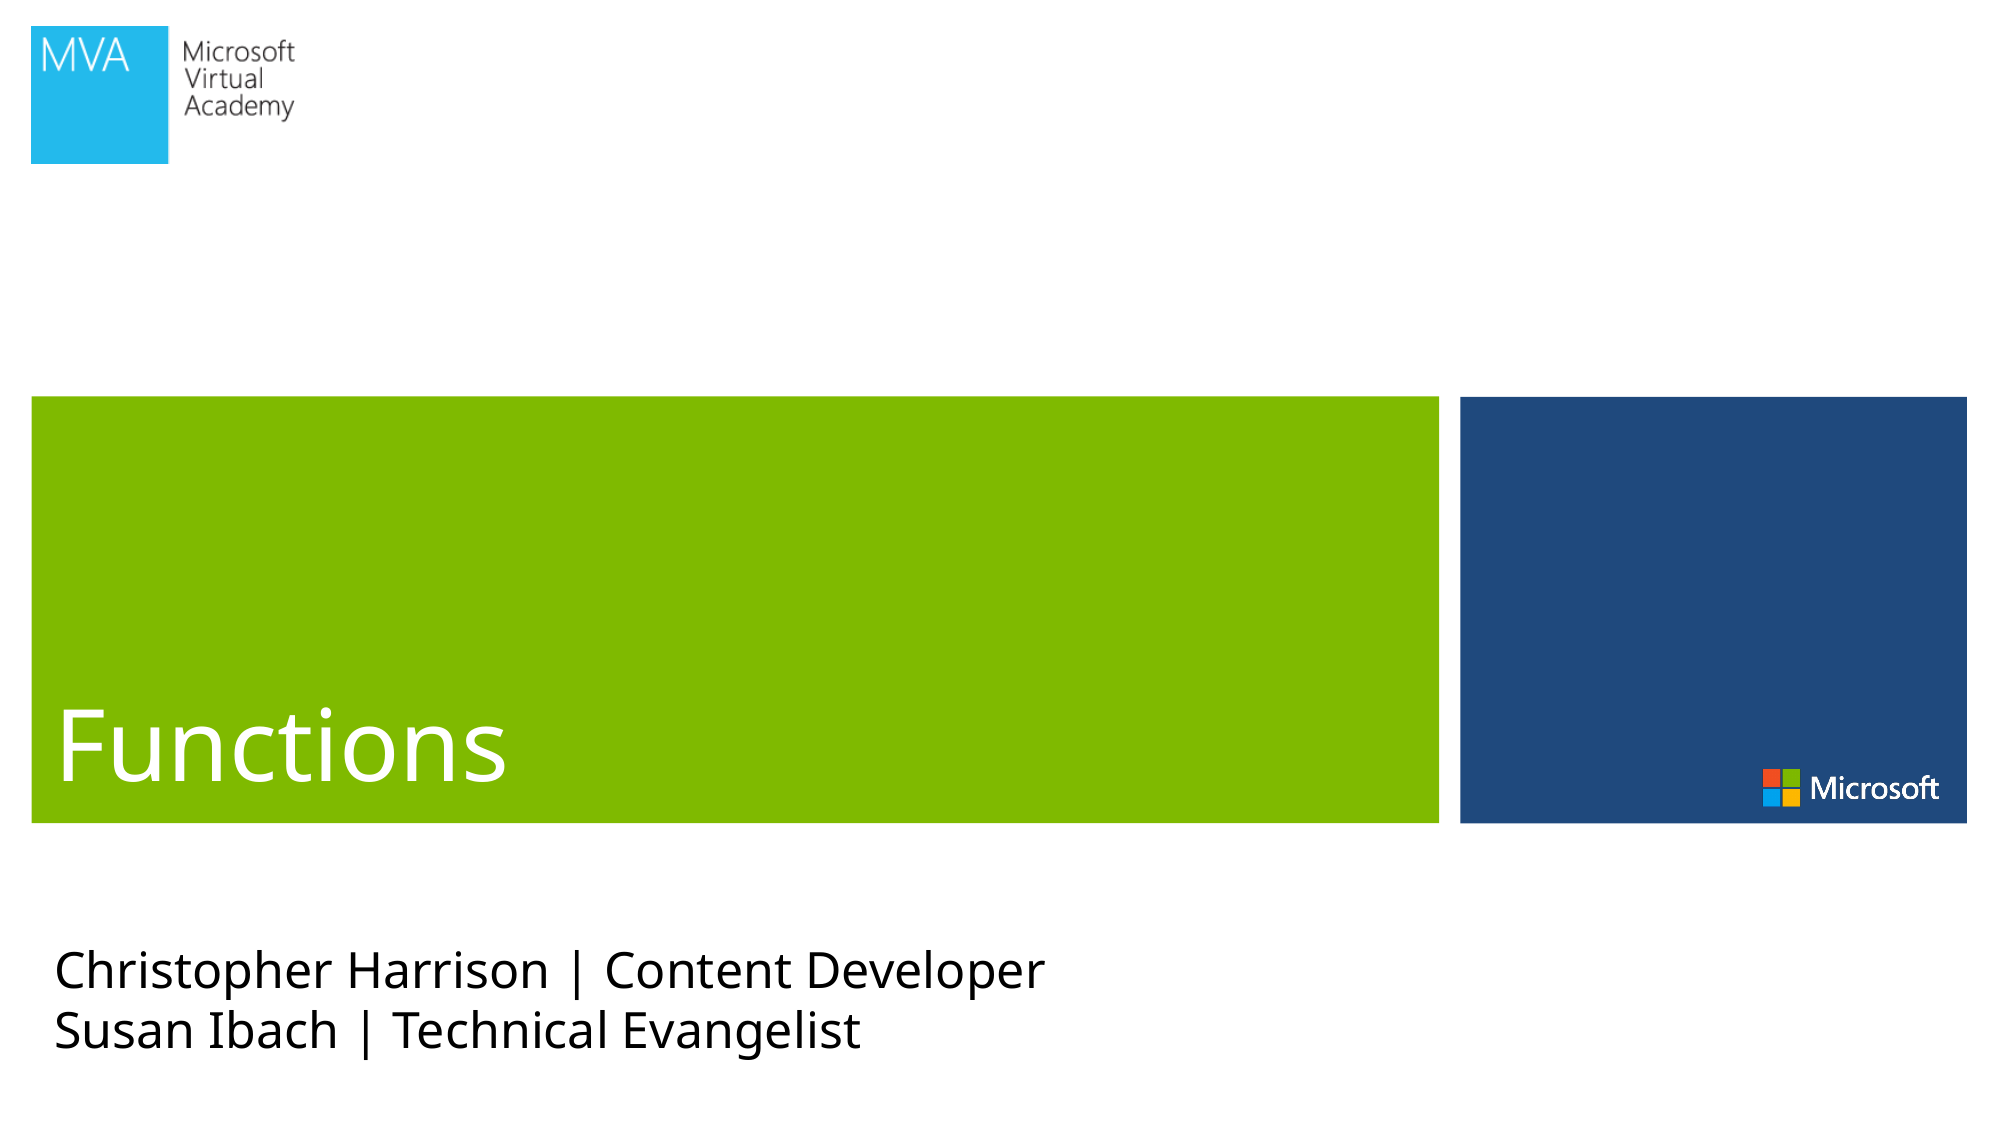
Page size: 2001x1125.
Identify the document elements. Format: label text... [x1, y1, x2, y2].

subtitle Christopher Harrison | Content Developer Susan Ibach | Technical Evangelist [31, 841, 1440, 1082]
title Functions [31, 396, 1440, 824]
picture [31, 26, 374, 164]
picture [1760, 759, 1947, 815]
